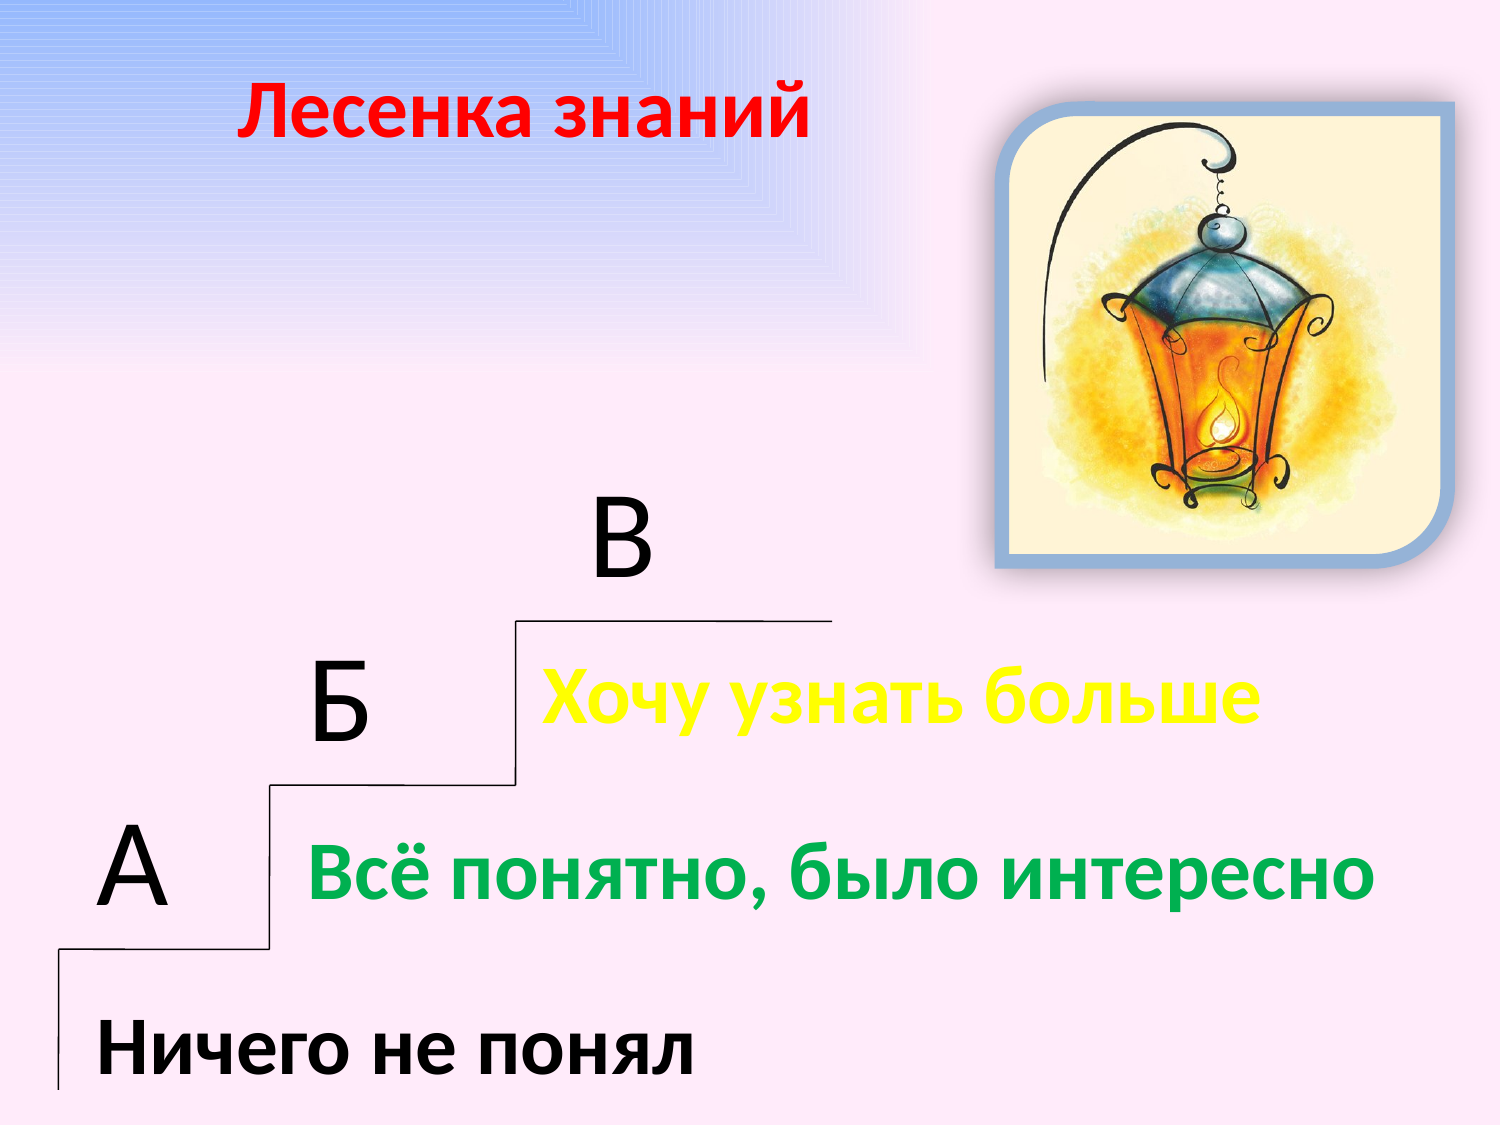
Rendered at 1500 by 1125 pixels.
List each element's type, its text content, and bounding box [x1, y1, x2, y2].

text_box Всё понятно, было интересно [292, 808, 1454, 924]
picture [1001, 108, 1448, 562]
text_box А [82, 773, 258, 939]
text_box В [574, 445, 797, 610]
text_box Ничего не понял [82, 984, 868, 1100]
text_box Хочу узнать больше [527, 632, 1477, 748]
text_box Б [292, 609, 504, 775]
text_box Лесенка знаний [222, 46, 1231, 162]
